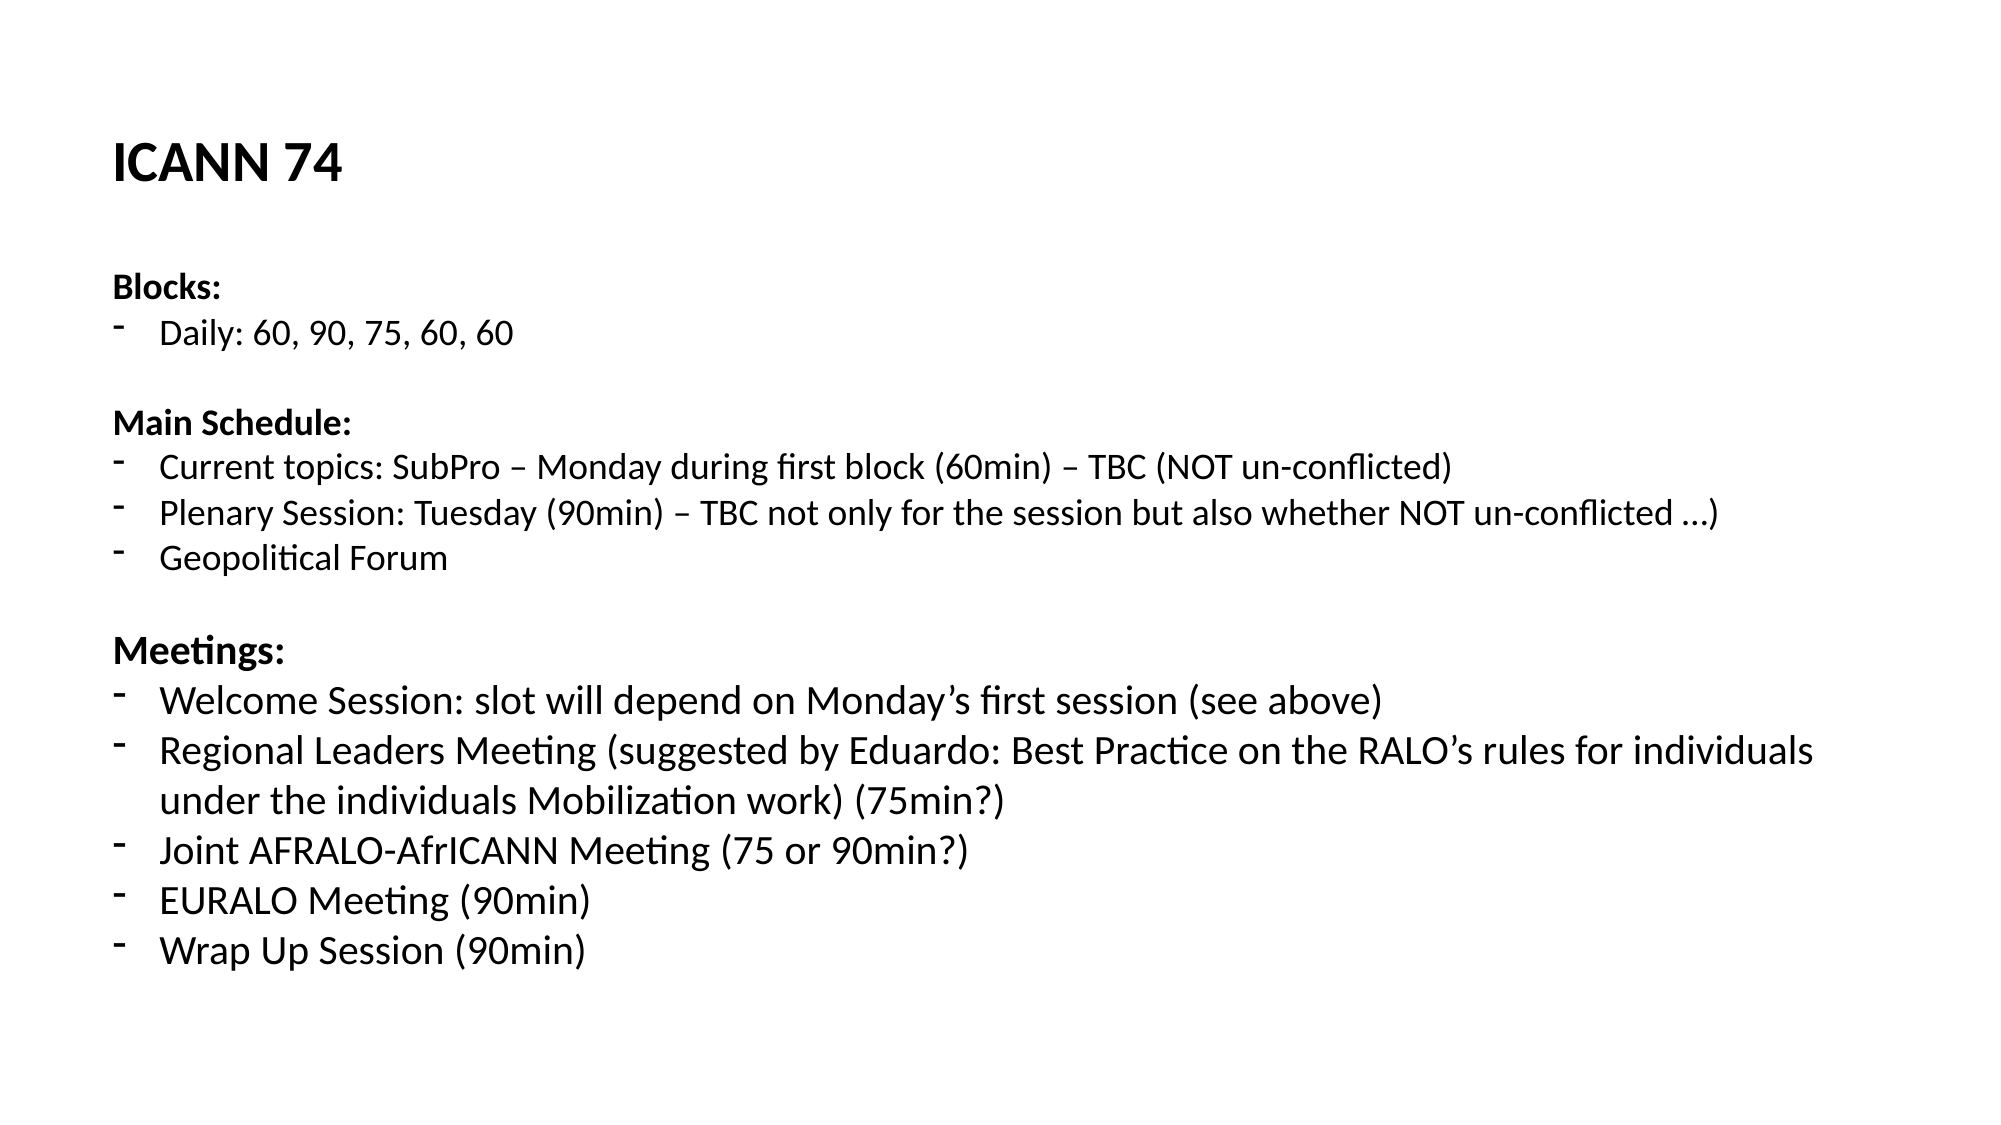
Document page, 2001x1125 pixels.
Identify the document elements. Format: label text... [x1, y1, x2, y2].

text_box ICANN 74 Blocks: Daily: 60, 90, 75, 60, 60 Main Schedule: Current topics: SubPro – Monday during first block (60min) – TBC (NOT un-conflicted) Plenary Session: Tuesday (90min) – TBC not only for the session but also whether NOT un-conflicted …) Geopolitical Forum Meetings: Welcome Session: slot will depend on Monday’s first session (see above) Regional Leaders Meeting (suggested by Eduardo: Best Practice on the RALO’s rules for individuals under the individuals Mobilization work) (75min?) Joint AFRALO-AfrICANN Meeting (75 or 90min?) EURALO Meeting (90min) Wrap Up Session (90min) [97, 115, 1898, 1125]
